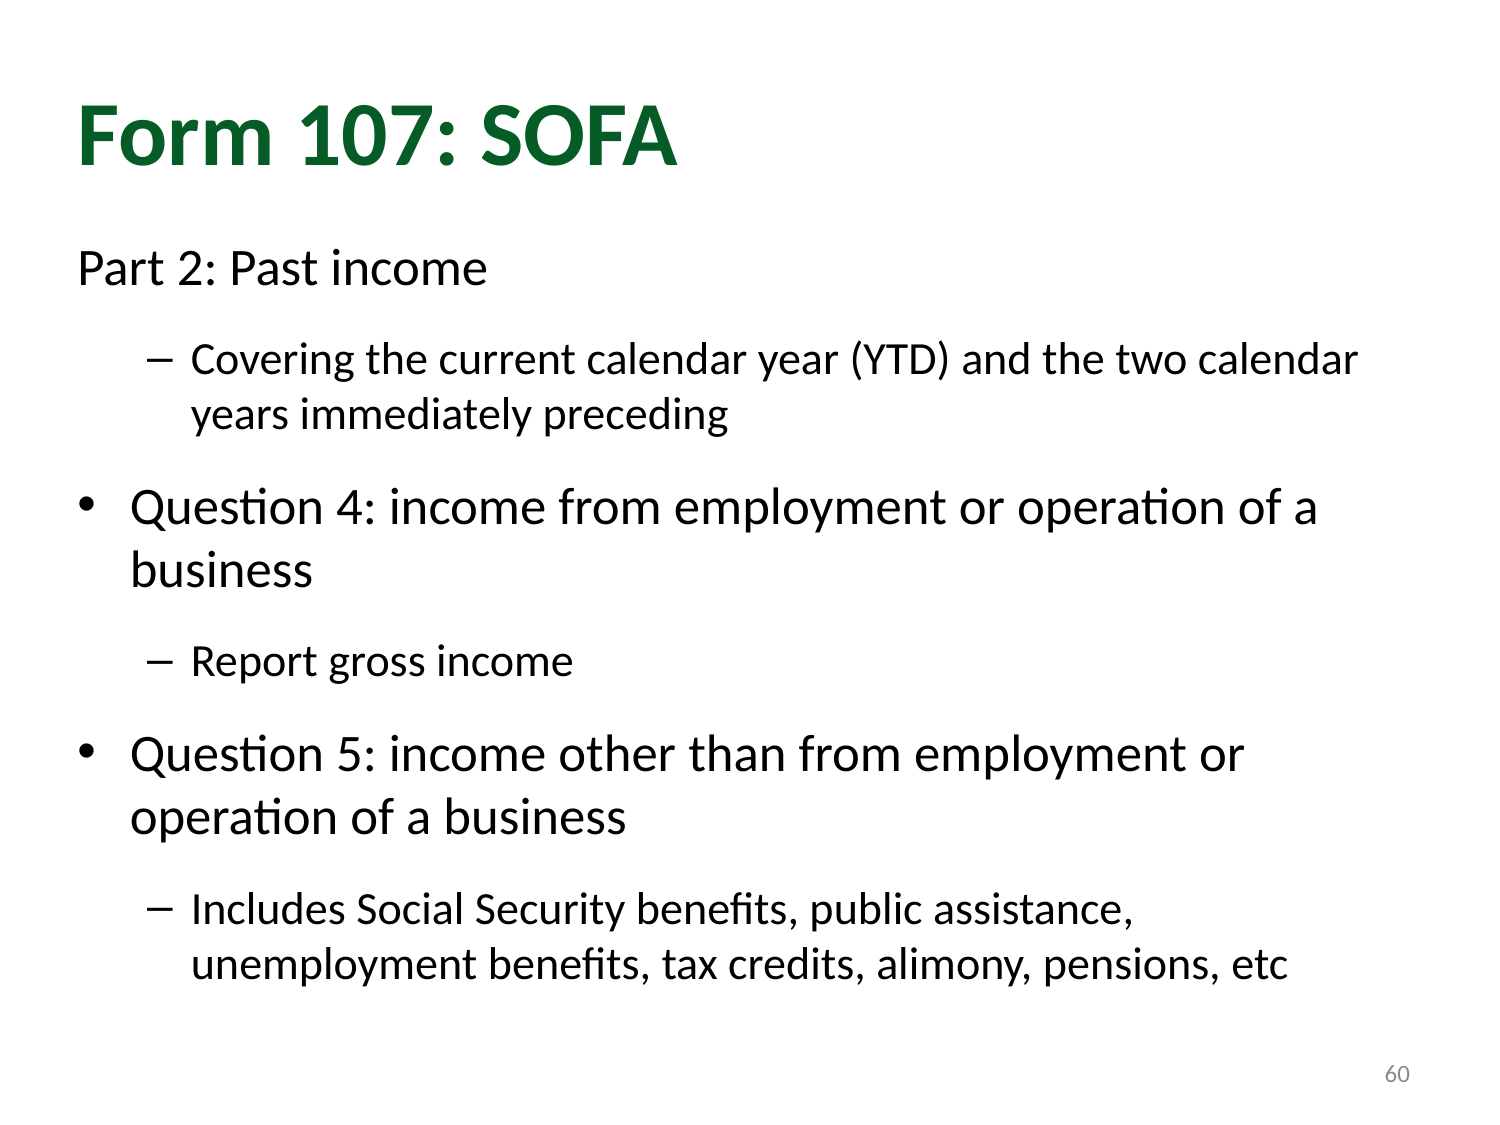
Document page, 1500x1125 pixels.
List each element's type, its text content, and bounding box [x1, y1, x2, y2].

title Form 107: SOFA [62, 45, 1425, 213]
slide_number 60 [1074, 1042, 1425, 1103]
list Part 2: Past income Covering the current calendar year (YTD) and the two calendar years immediately preceding Question 4: income from employment or operation of a business Report gross income Question 5: income other than from employment or operation of a business Includes Social Security benefits, public assistance, unemployment benefits, tax credits, alimony, pensions, etc [62, 224, 1425, 1005]
